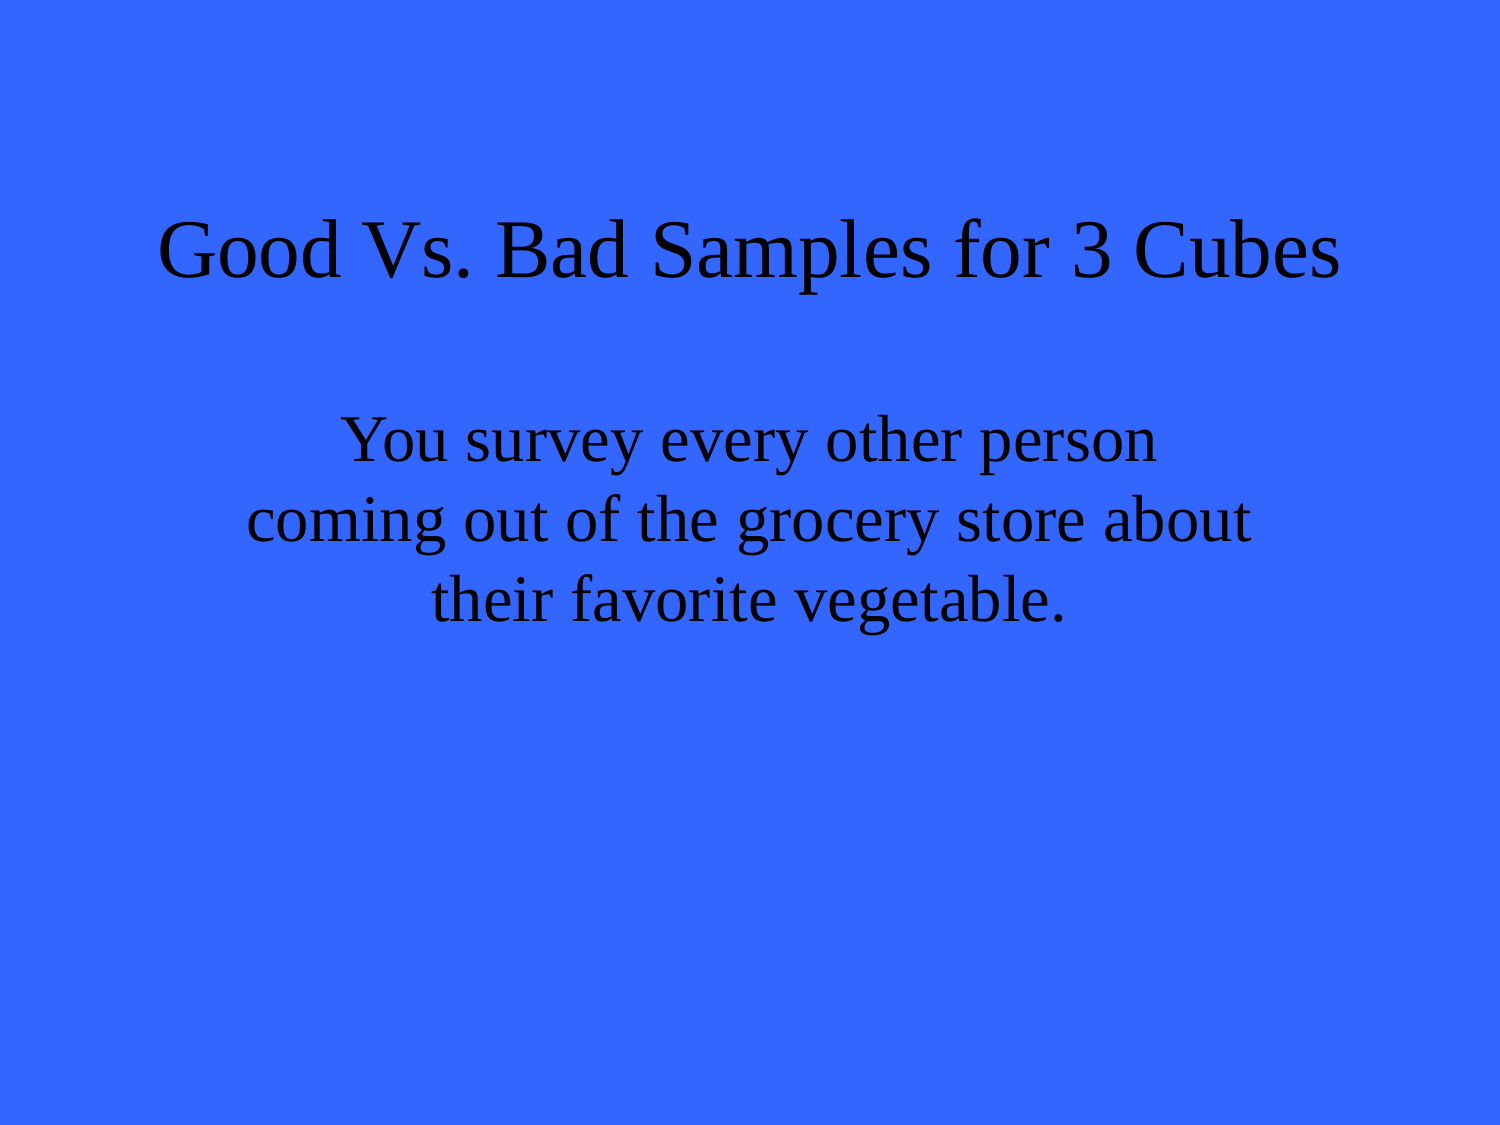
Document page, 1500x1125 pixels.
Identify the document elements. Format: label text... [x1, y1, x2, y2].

title Good Vs. Bad Samples for 3 Cubes [112, 149, 1388, 338]
subtitle You survey every other person coming out of the grocery store about their favorite vegetable. [224, 387, 1276, 926]
